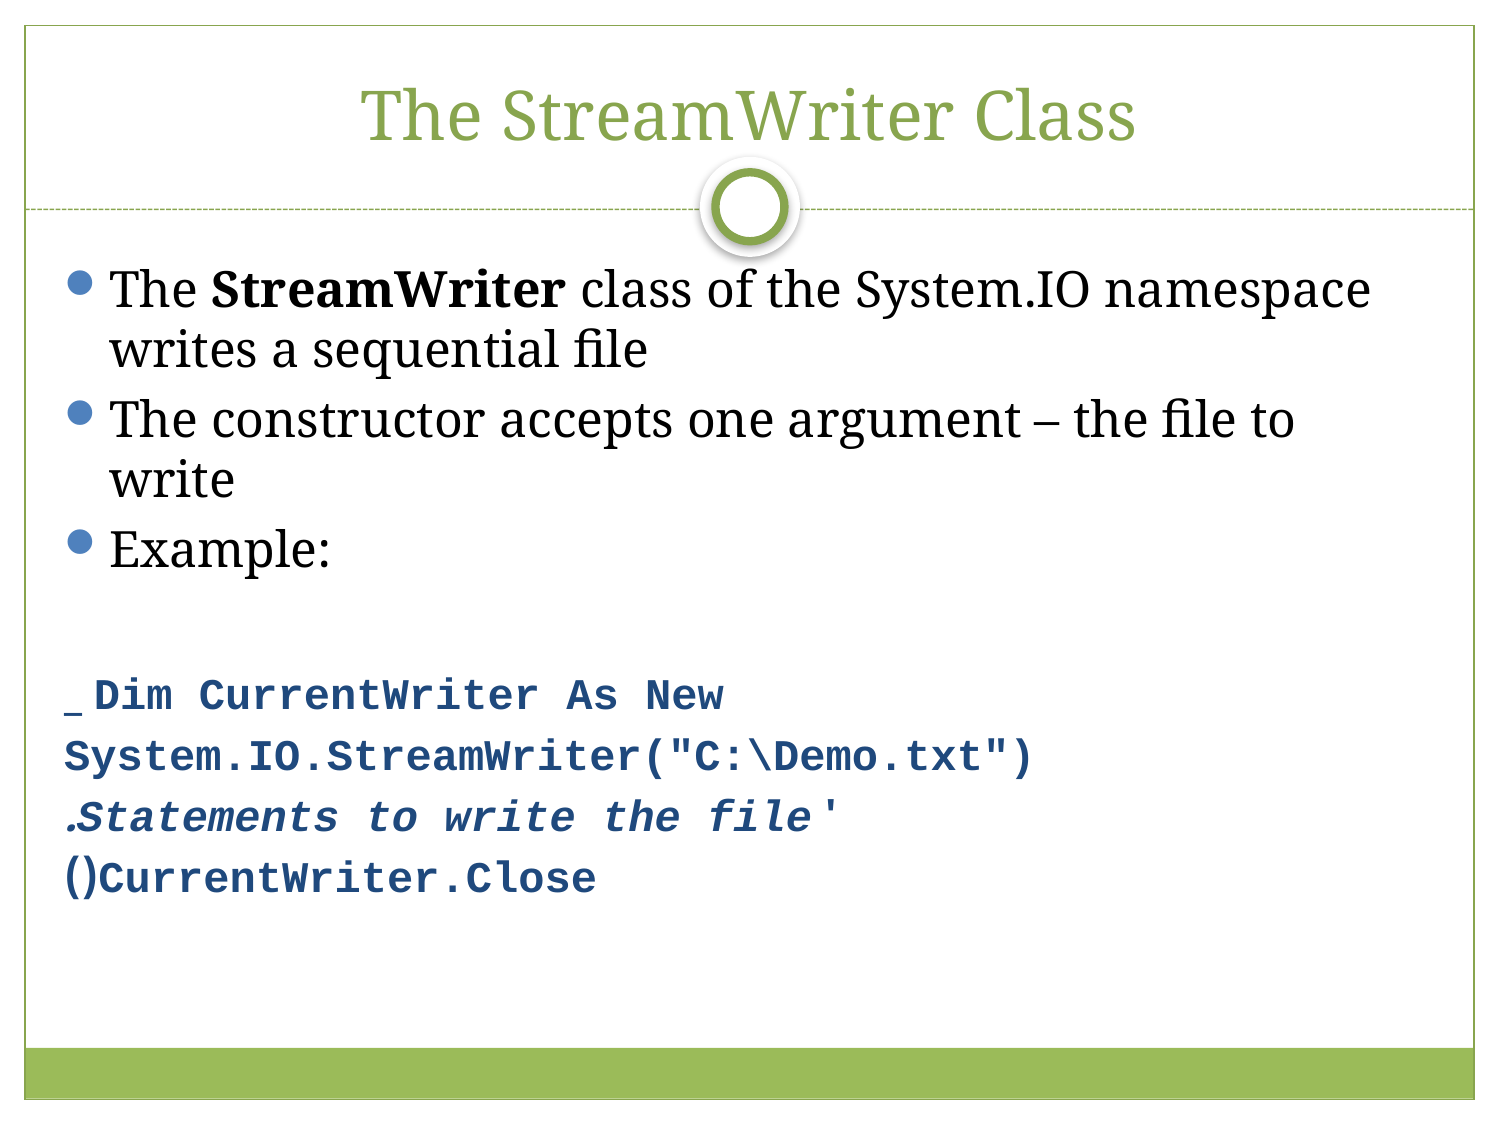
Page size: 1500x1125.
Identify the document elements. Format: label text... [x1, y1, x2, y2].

title The StreamWriter Class [49, 37, 1450, 162]
list The StreamWriter class of the System.IO namespace writes a sequential file The constructor accepts one argument – the file to write Example: Dim CurrentWriter As New _ System.IO.StreamWriter("C:\Demo.txt") ' Statements to write the file. CurrentWriter.Close() [49, 250, 1445, 1001]
